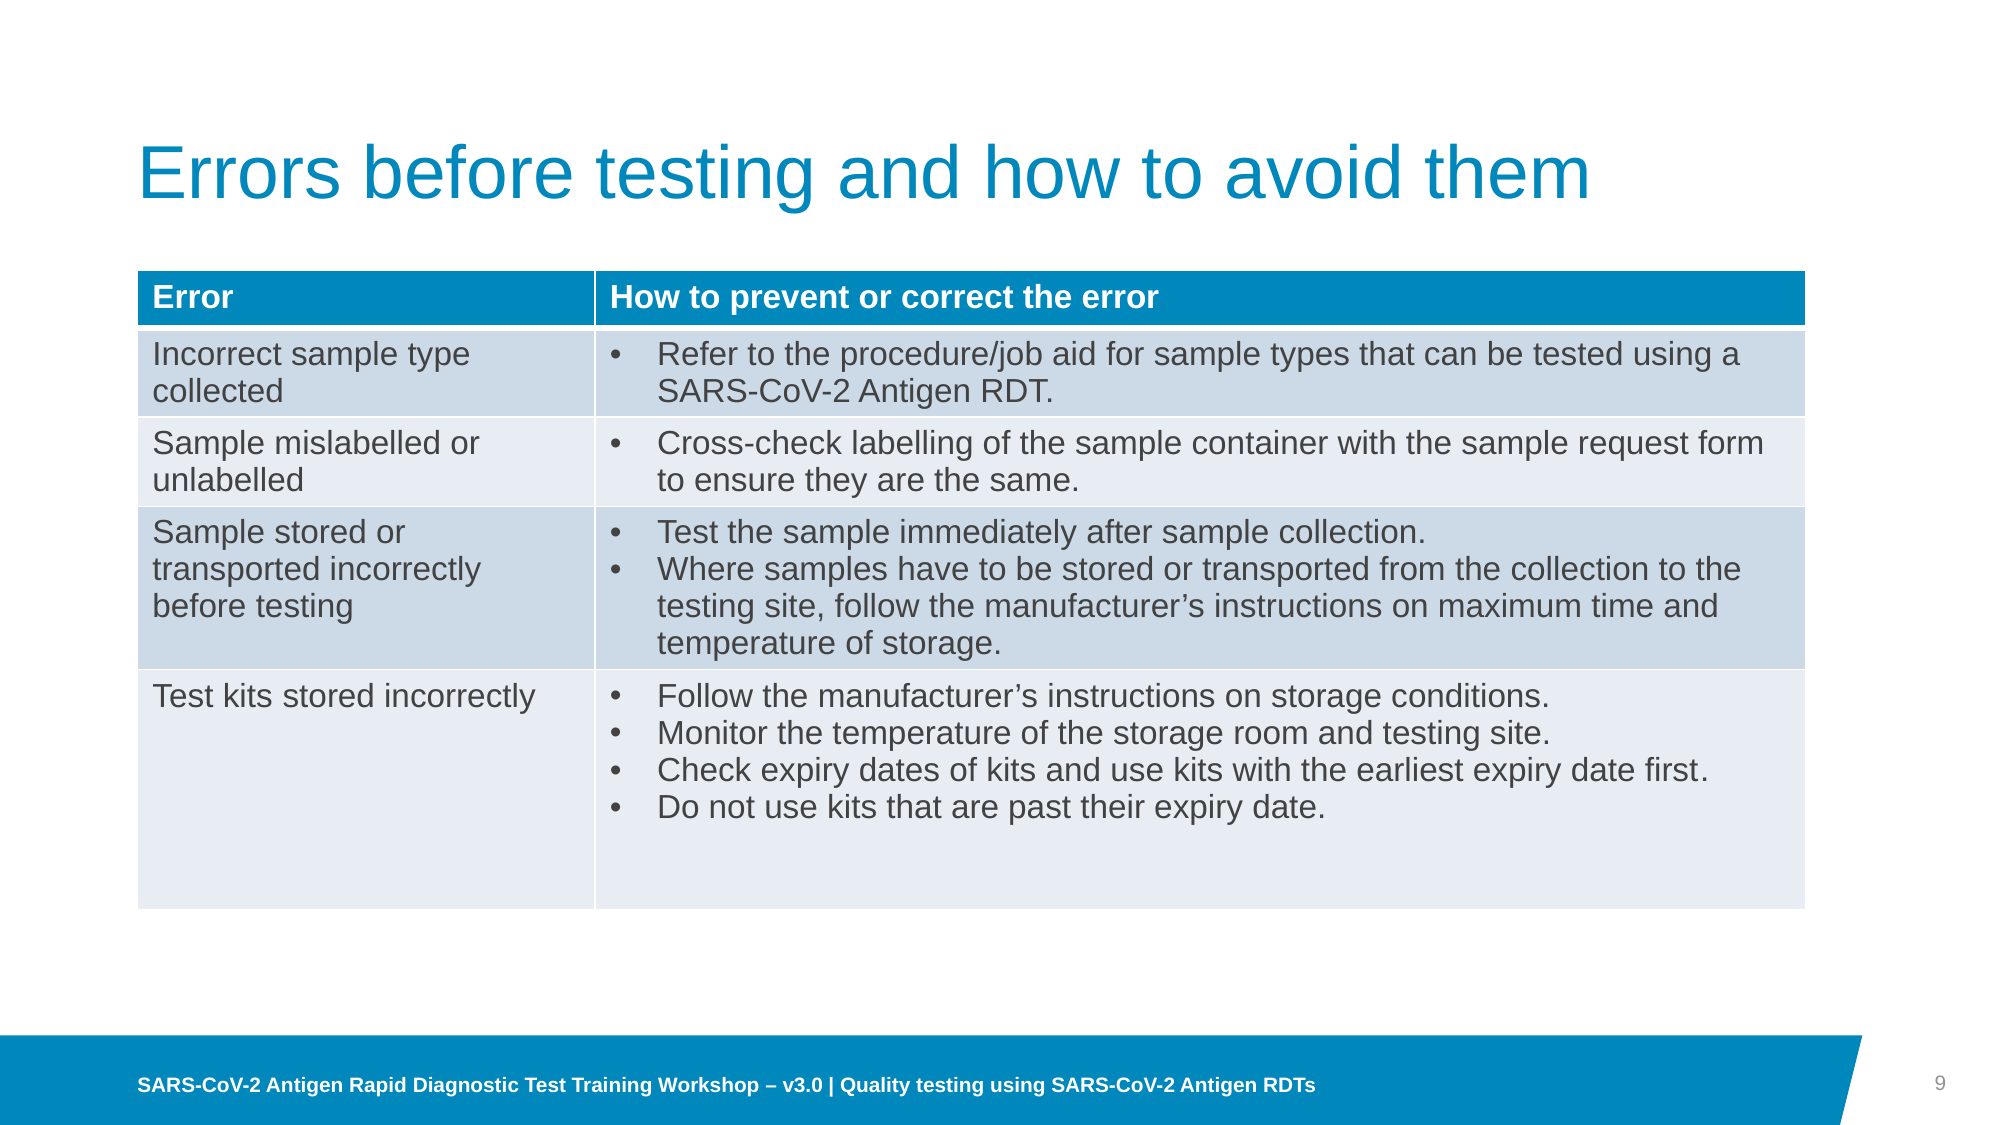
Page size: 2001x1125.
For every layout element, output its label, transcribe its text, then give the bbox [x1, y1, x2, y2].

table_cell Sample mislabelled or unlabelled [138, 418, 594, 506]
table_cell Cross-check labelling of the sample container with the sample request form to ensure they are the same. [596, 418, 1805, 506]
table_cell Incorrect sample type collected [138, 331, 594, 416]
title Errors before testing and how to avoid them [137, 59, 1863, 215]
table_cell Follow the manufacturer’s instructions on storage conditions. Monitor the temperature of the storage room and testing site. Check expiry dates of kits and use kits with the earliest expiry date first. Do not use kits that are past their expiry date. [596, 670, 1805, 909]
table_cell Test the sample immediately after sample collection. Where samples have to be stored or transported from the collection to the testing site, follow the manufacturer’s instructions on maximum time and temperature of storage. [596, 507, 1805, 669]
table_cell Refer to the procedure/job aid for sample types that can be tested using a SARS-CoV-2 Antigen RDT. [596, 331, 1805, 416]
table_header Error [138, 271, 594, 325]
slide_number 9 [1862, 1035, 1947, 1125]
table_cell Sample stored or transported incorrectly before testing [138, 507, 594, 669]
table_header How to prevent or correct the error [596, 271, 1805, 325]
footer SARS-CoV-2 Antigen Rapid Diagnostic Test Training Workshop – v3.0 | Quality testing using SARS-CoV-2 Antigen RDTs [137, 1042, 1367, 1125]
table_cell Test kits stored incorrectly [138, 670, 594, 909]
